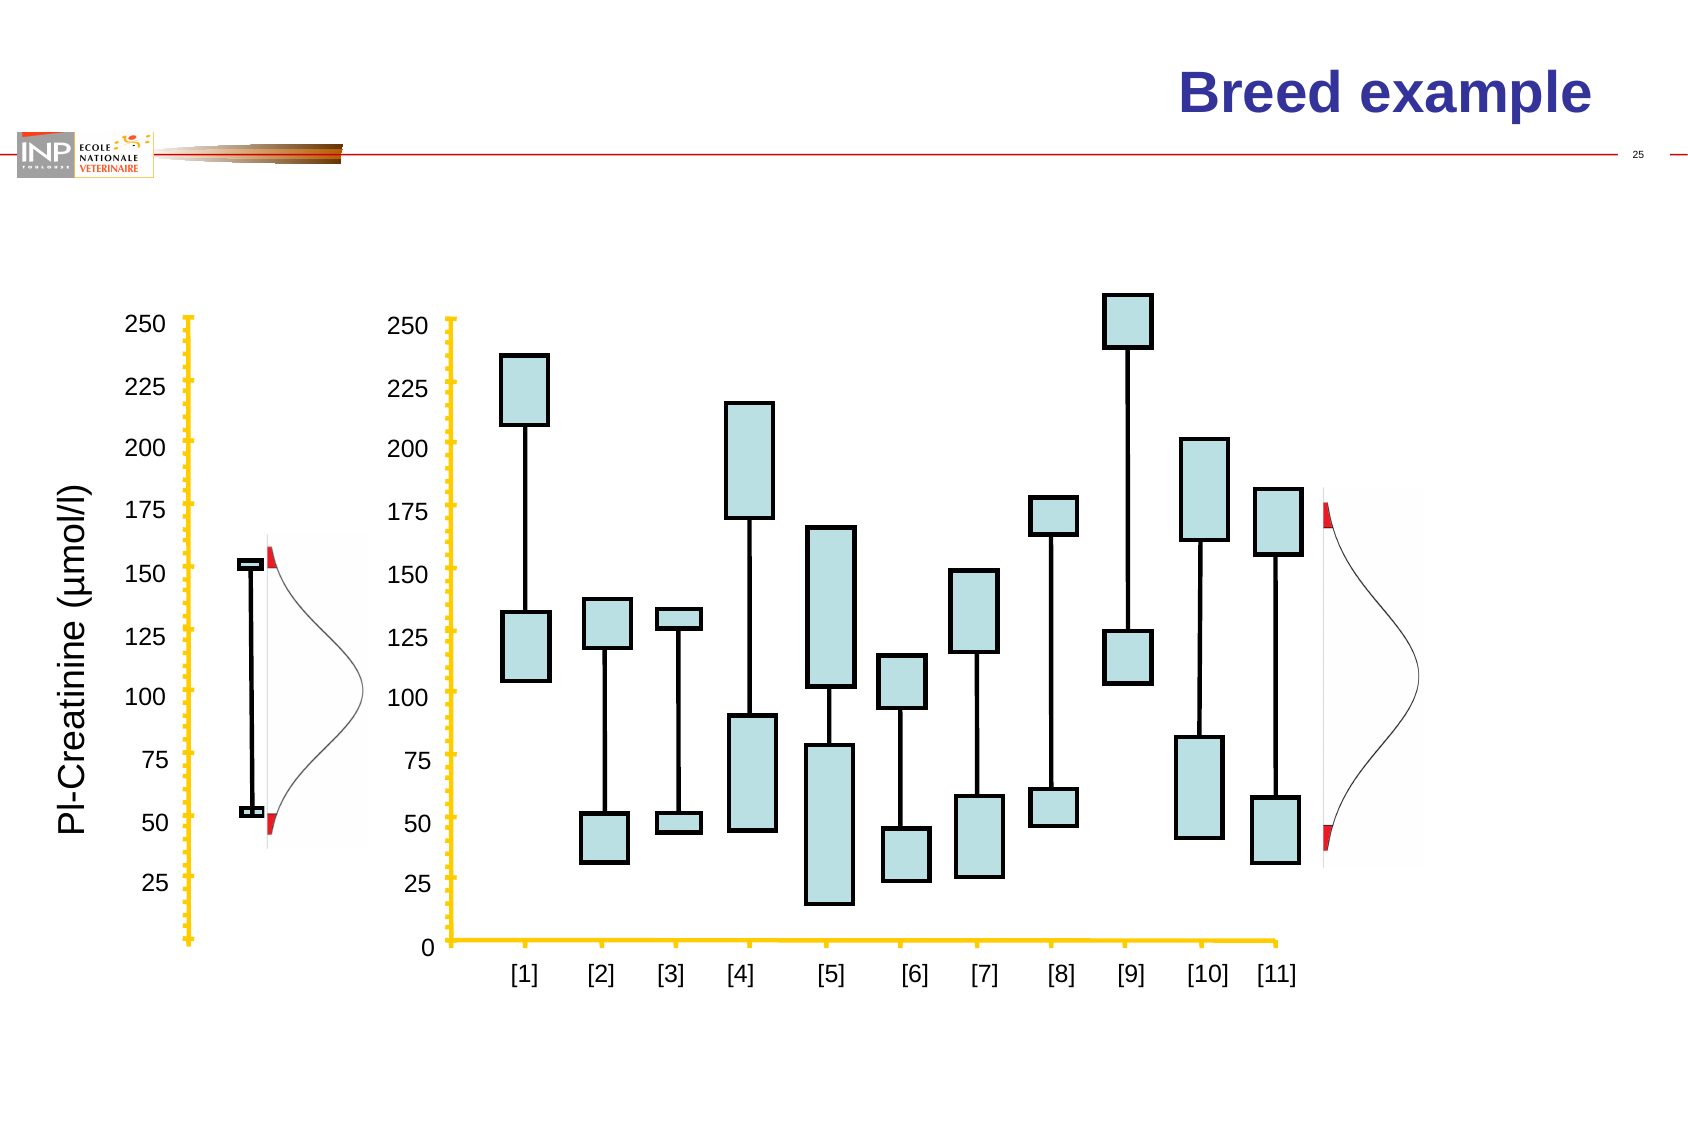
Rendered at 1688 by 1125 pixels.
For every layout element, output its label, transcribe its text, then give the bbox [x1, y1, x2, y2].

text_box [581, 813, 629, 863]
text_box [1030, 789, 1078, 827]
text_box 250 [386, 309, 429, 340]
text_box [1180, 438, 1228, 541]
text_box 200 [124, 431, 167, 462]
text_box [728, 715, 776, 831]
picture [1181, 488, 1563, 868]
text_box [878, 655, 926, 709]
text_box 25 [403, 867, 432, 898]
text_box [238, 560, 262, 569]
text_box 125 [124, 620, 167, 651]
text_box 150 [124, 557, 167, 588]
text_box 175 [386, 495, 429, 526]
text_box [807, 527, 855, 687]
picture [17, 132, 154, 178]
text_box [950, 570, 998, 652]
text_box [1104, 295, 1152, 348]
title Breed example [80, 31, 1609, 147]
text_box [241, 807, 252, 816]
text_box 75 [403, 751, 432, 775]
text_box [1254, 489, 1302, 555]
text_box Pl-Creatinine (µmol/l) [46, 393, 92, 837]
text_box [1252, 797, 1299, 864]
text_box 125 [386, 621, 429, 638]
text_box [956, 795, 1004, 878]
text_box 150 [386, 558, 429, 589]
text_box [726, 403, 774, 518]
text_box [501, 355, 548, 425]
text_box 250 [124, 307, 167, 338]
text_box 225 [386, 372, 429, 403]
text_box [253, 807, 264, 816]
text_box [805, 744, 853, 904]
text_box [1175, 736, 1223, 839]
text_box [1104, 631, 1152, 684]
text_box 0 [421, 931, 436, 962]
text_box 225 [124, 370, 167, 401]
text_box 50 [403, 807, 432, 838]
text_box [584, 599, 632, 648]
text_box [1] [2] [3] [4] [5] [6] [7] [8] [9] [10] [11] [510, 957, 1300, 988]
text_box 25 [141, 866, 170, 897]
picture [158, 535, 473, 849]
text_box [1030, 497, 1078, 535]
text_box [657, 608, 701, 629]
text_box [882, 828, 930, 882]
text_box 75 [141, 743, 170, 774]
text_box 100 [124, 680, 153, 711]
text_box 175 [124, 493, 167, 524]
text_box 50 [141, 806, 170, 837]
text_box [502, 611, 550, 682]
text_box 200 [386, 432, 429, 463]
text_box [657, 813, 701, 833]
